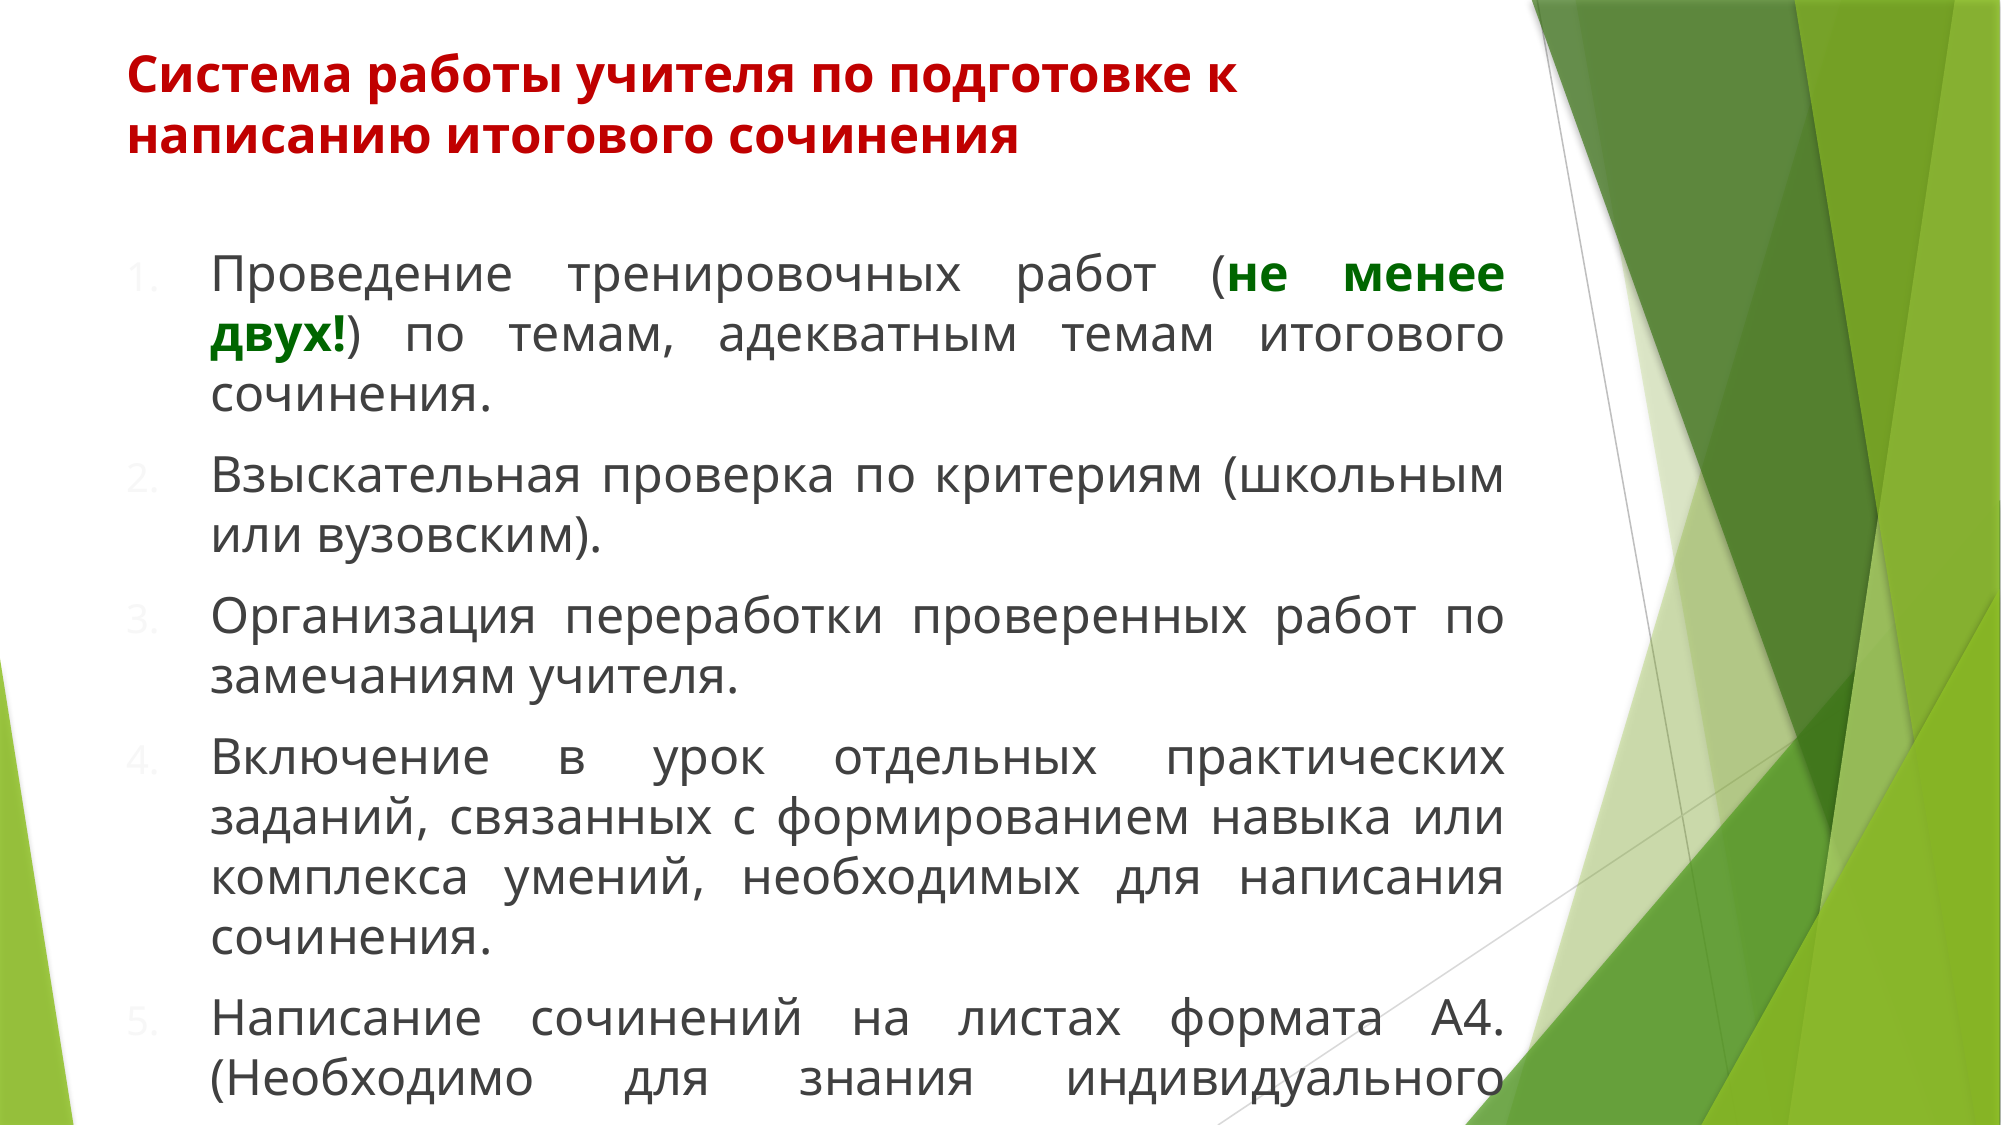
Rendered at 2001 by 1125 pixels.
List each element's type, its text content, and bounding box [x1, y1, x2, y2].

list Проведение тренировочных работ (не менее двух!) по темам, адекватным темам итогового сочинения. Взыскательная проверка по критериям (школьным или вузовским). Организация переработки проверенных работ по замечаниям учителя. Включение в урок отдельных практических заданий, связанных с формированием навыка или комплекса умений, необходимых для написания сочинения. Написание сочинений на листах формата А4. (Необходимо для знания индивидуального соотношения написанного и количества слов в нем). [111, 234, 1522, 1062]
title Система работы учителя по подготовке к написанию итогового сочинения [111, 34, 1522, 234]
